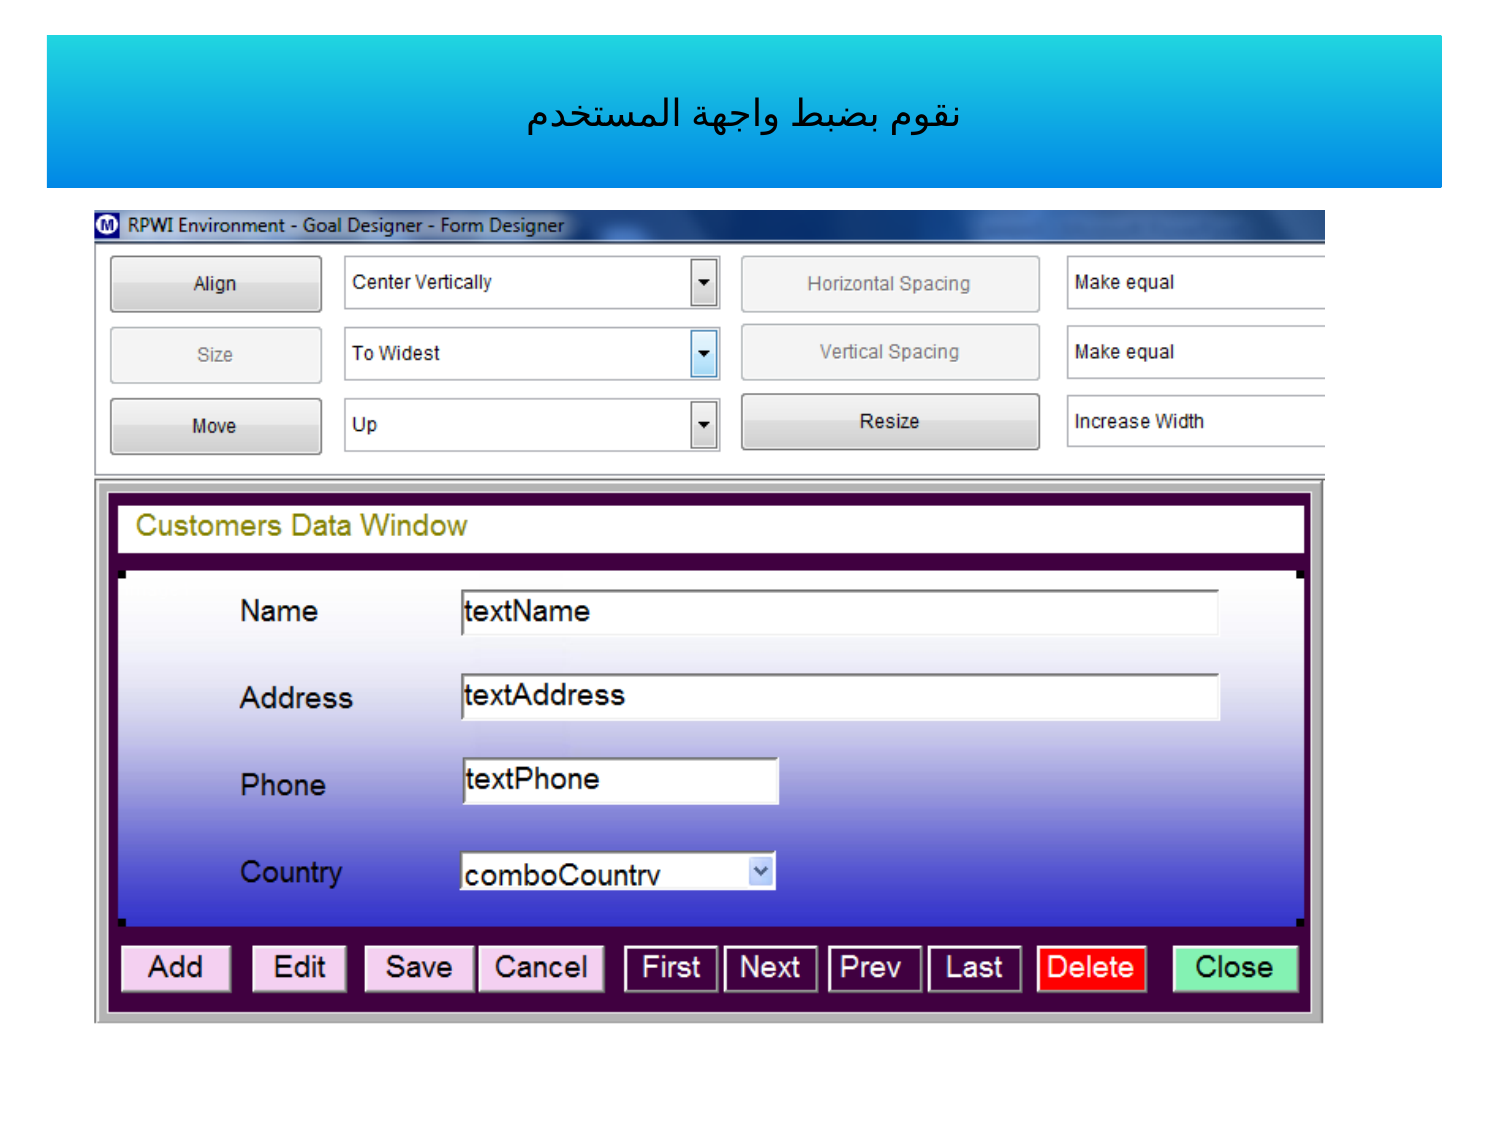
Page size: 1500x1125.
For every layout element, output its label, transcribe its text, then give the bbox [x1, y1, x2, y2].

picture [93, 210, 1325, 1025]
title نقوم بضبط واجهة المستخدم [46, 35, 1442, 188]
